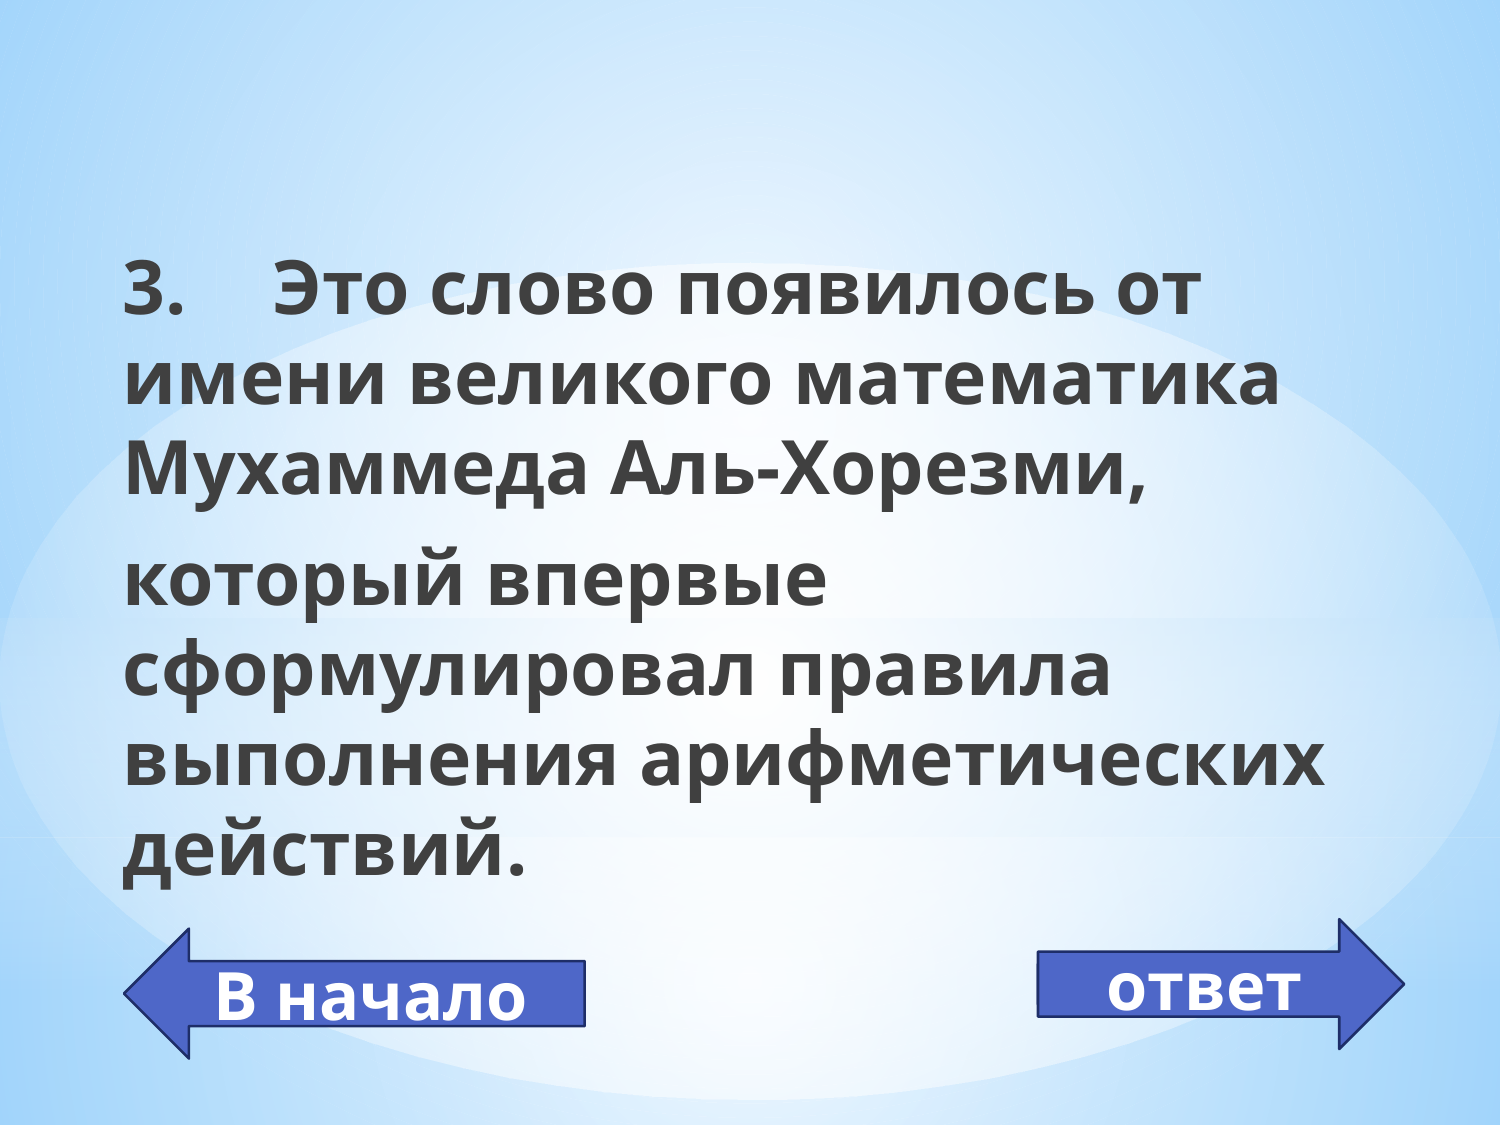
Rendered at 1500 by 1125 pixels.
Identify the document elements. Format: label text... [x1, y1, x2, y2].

text_box В начало [123, 927, 586, 1060]
text_box [1036, 917, 1413, 1051]
list 3. Это слово появилось от имени великого математика Мухаммеда Аль-Хорезми, который впервые сформулировал правила выполнения арифметических действий. [100, 231, 1436, 953]
text_box ответ [1337, 1018, 1345, 1051]
text_box ответ [1337, 917, 1345, 950]
